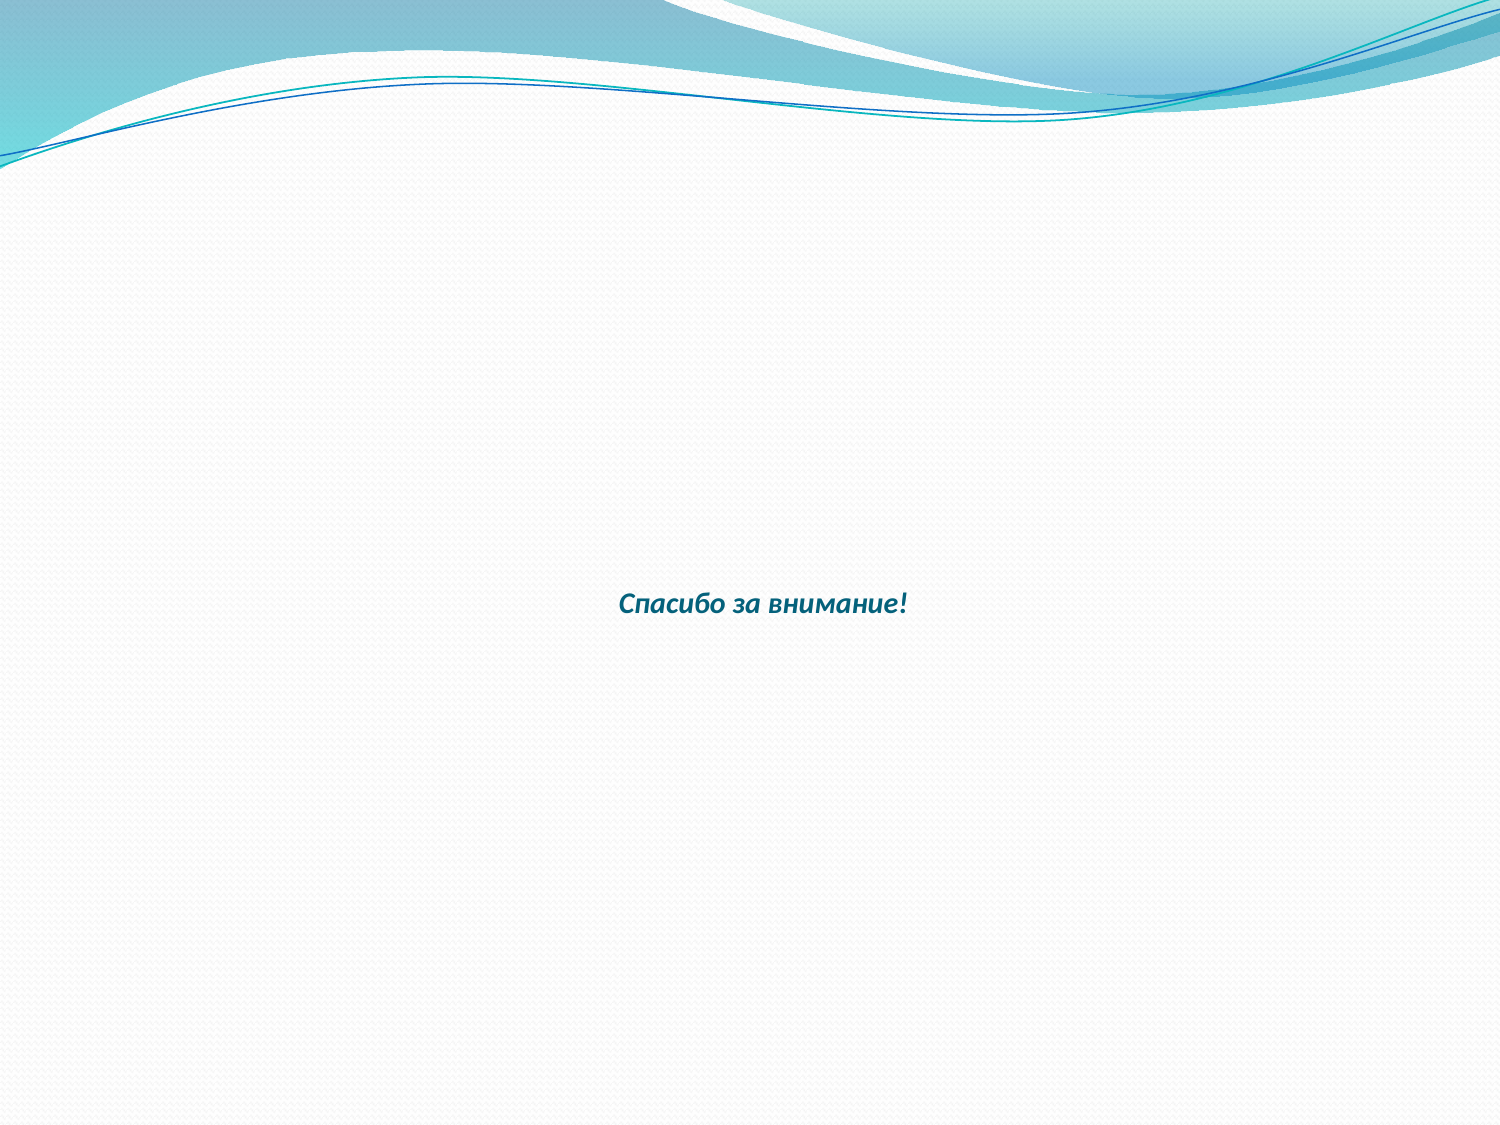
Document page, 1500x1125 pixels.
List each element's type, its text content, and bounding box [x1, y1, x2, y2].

title Спасибо за внимание! [88, 432, 1439, 621]
